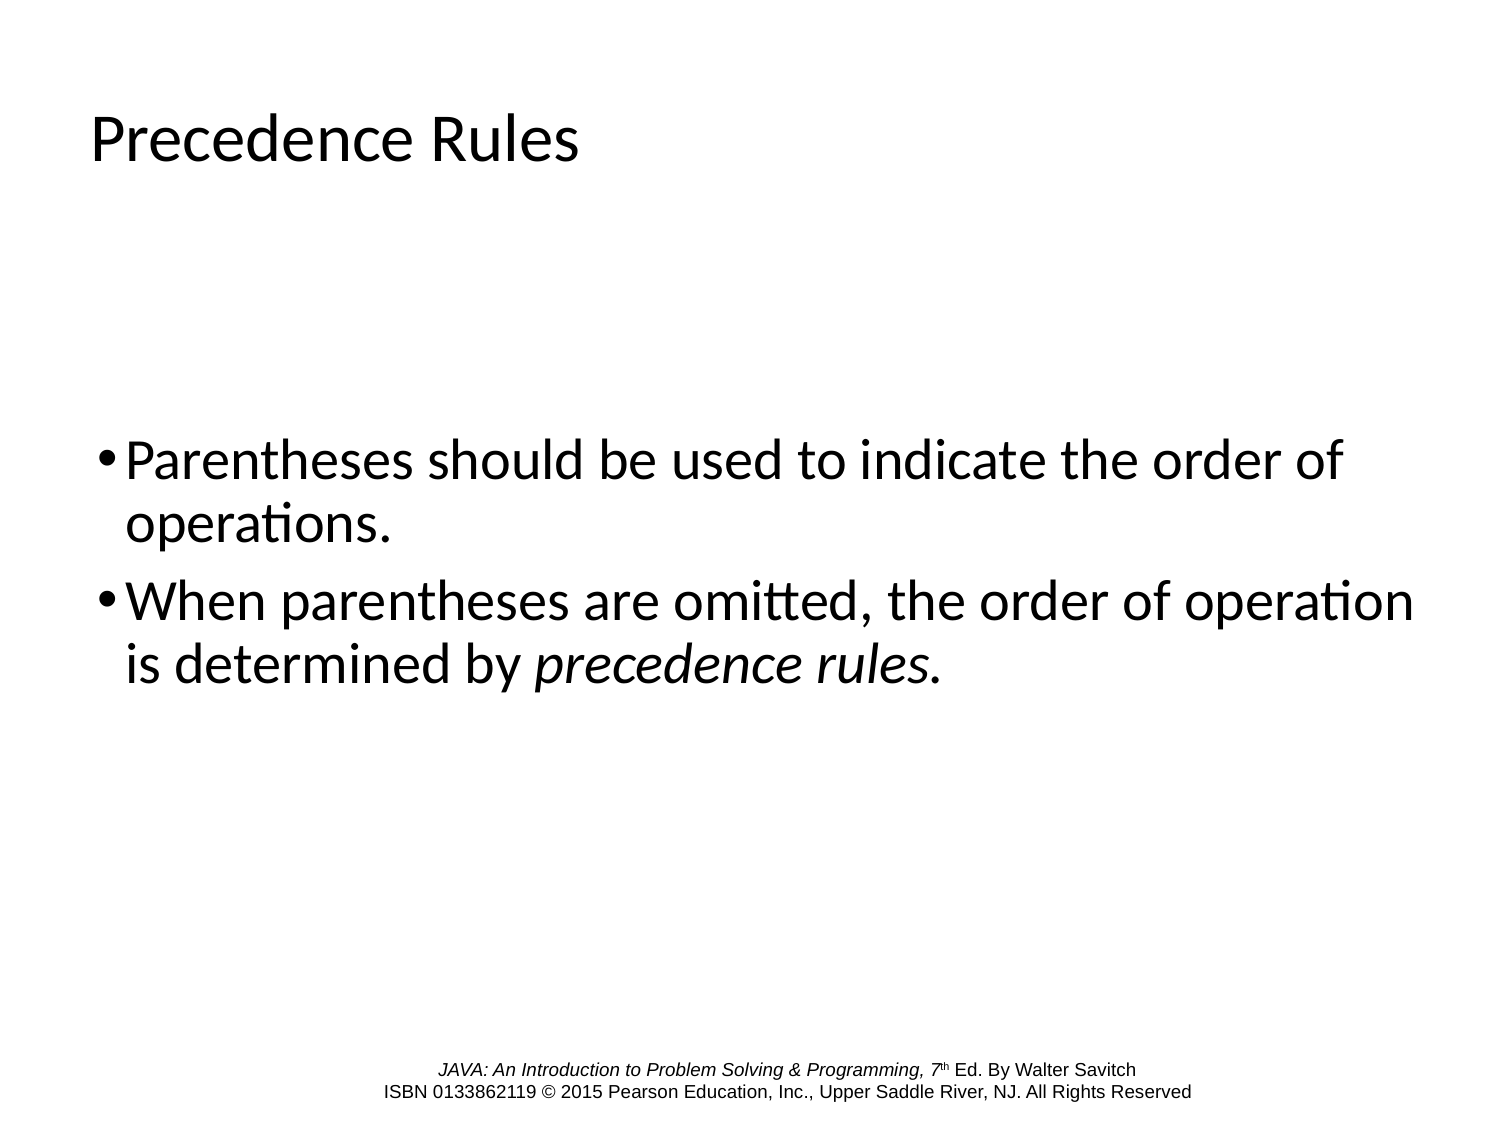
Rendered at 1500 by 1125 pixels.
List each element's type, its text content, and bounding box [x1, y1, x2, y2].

title Precedence Rules [75, 76, 1425, 202]
list Parentheses should be used to indicate the order of operations. When parentheses are omitted, the order of operation is determined by precedence rules. [82, 422, 1432, 732]
